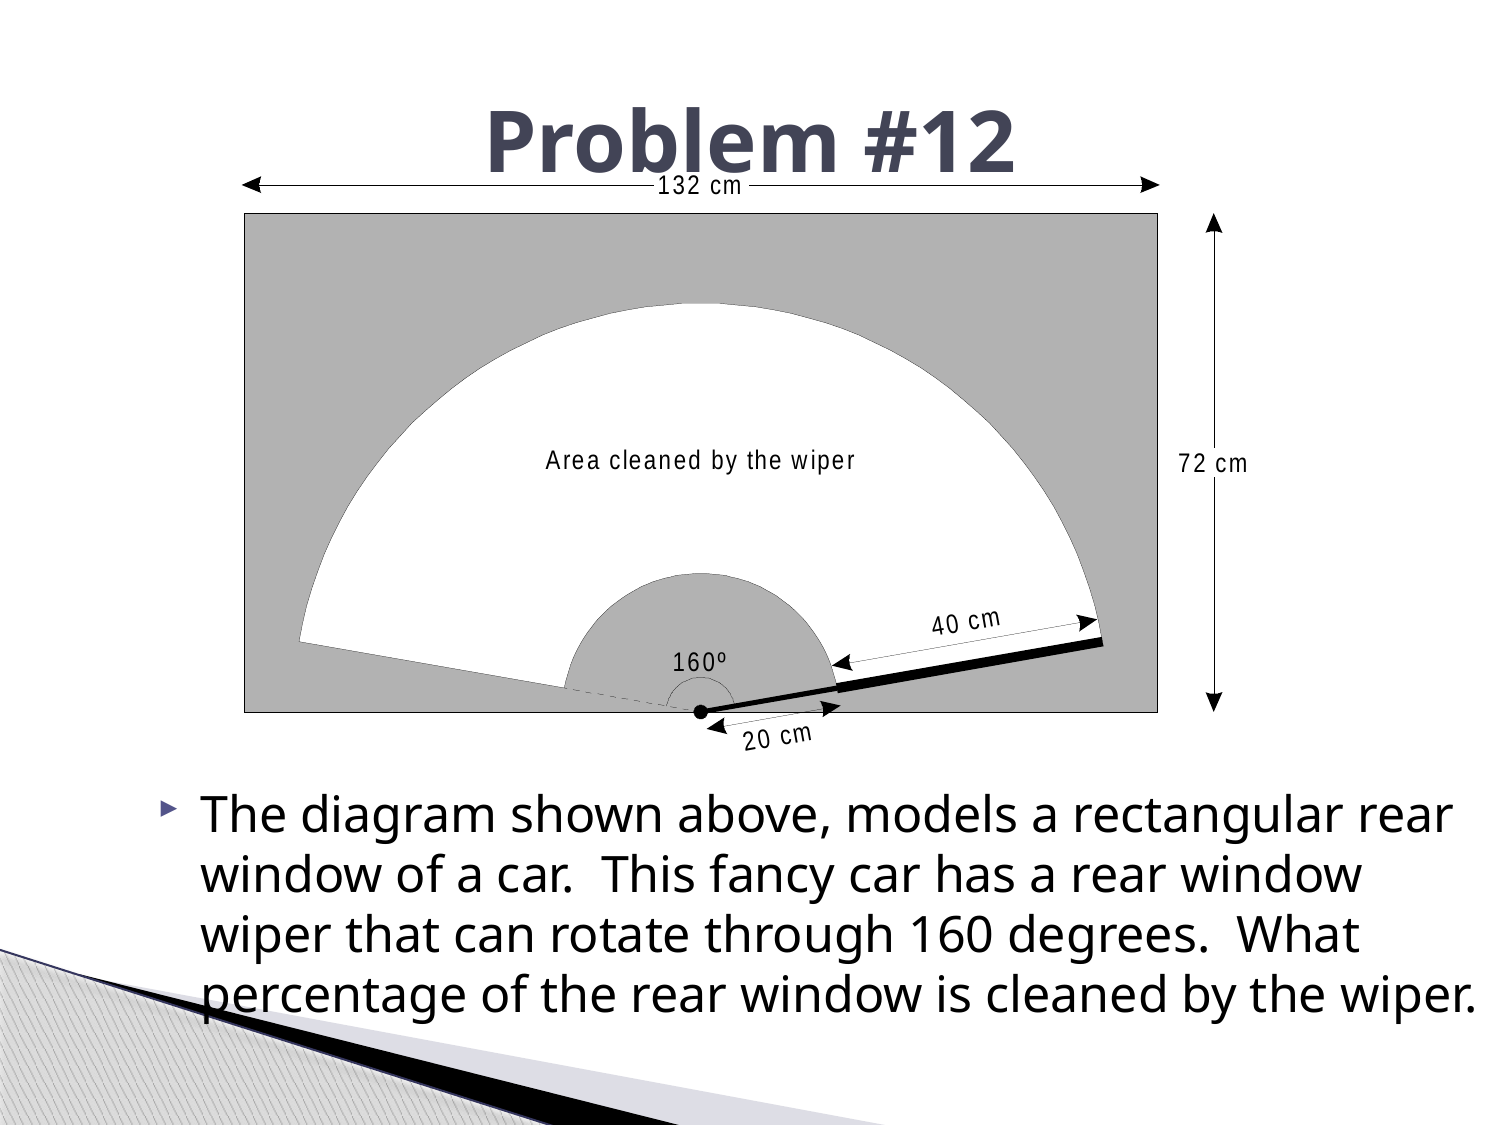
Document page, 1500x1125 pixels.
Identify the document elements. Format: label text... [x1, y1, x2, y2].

title Problem #12 [75, 45, 1425, 233]
picture [237, 174, 1251, 754]
list The diagram shown above, models a rectangular rear window of a car. This fancy car has a rear window wiper that can rotate through 160 degrees. What percentage of the rear window is cleaned by the wiper. [125, 774, 1500, 1048]
